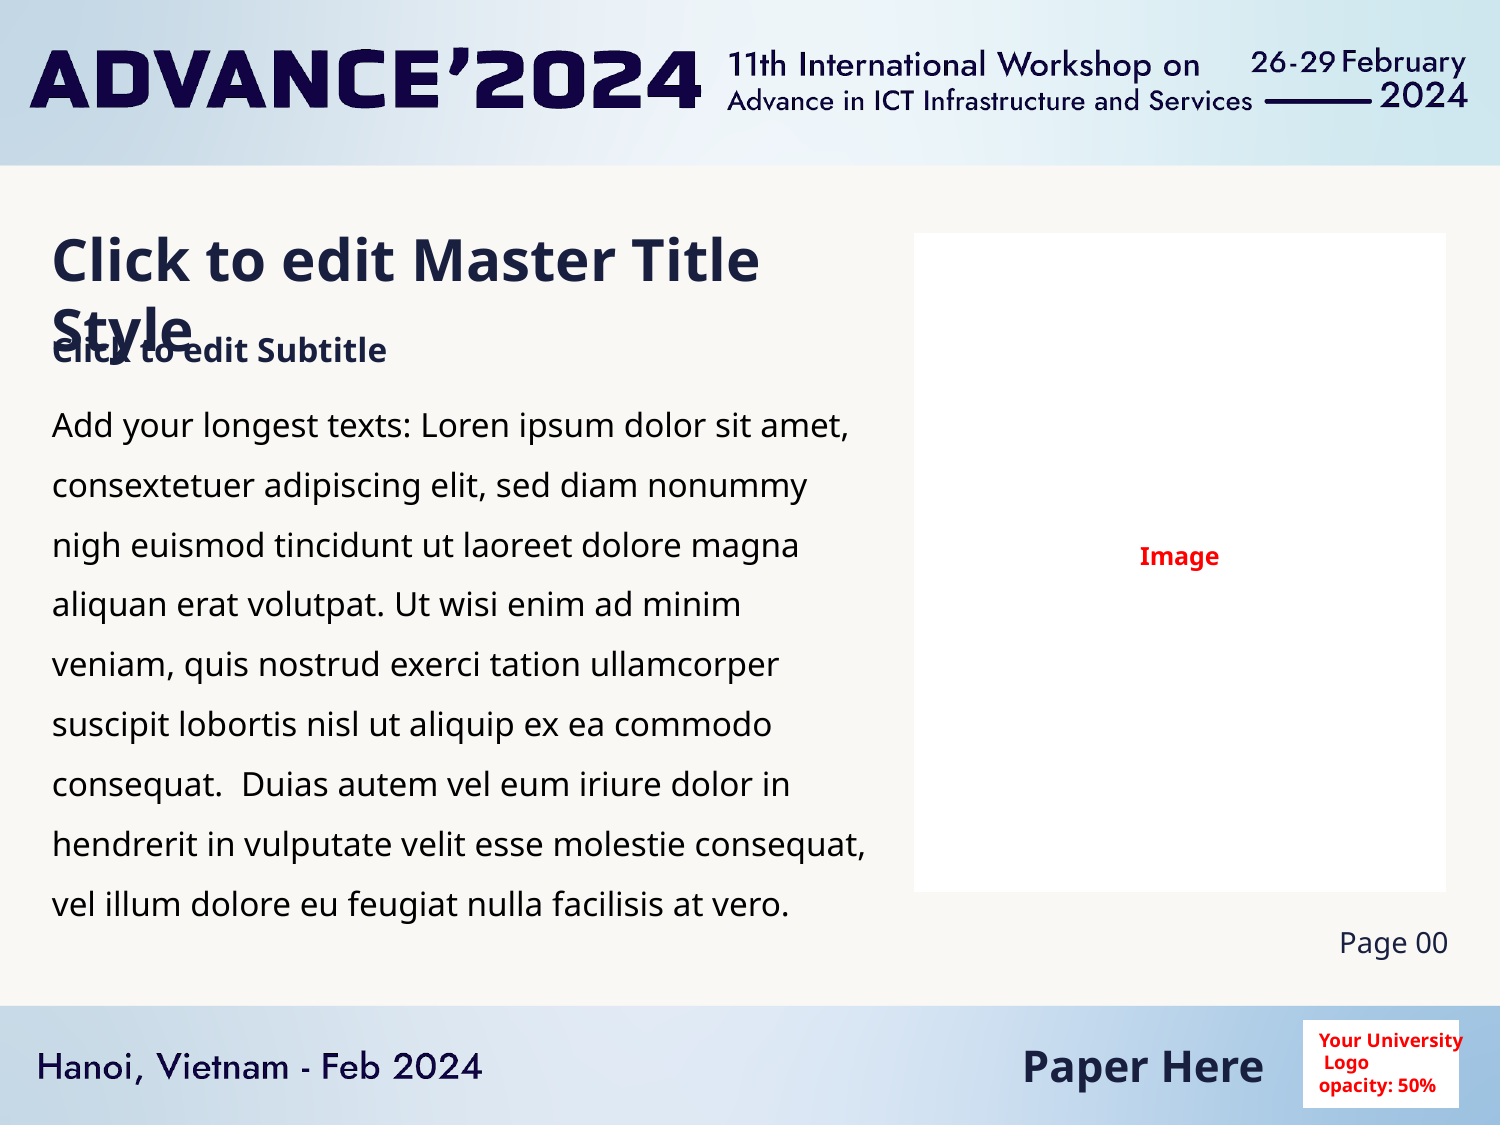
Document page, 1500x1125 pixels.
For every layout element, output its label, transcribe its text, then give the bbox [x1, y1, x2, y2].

text_box Ima [915, 233, 1445, 891]
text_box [1303, 1020, 1479, 1107]
text_box Add your longest texts: Loren ipsum dolor sit amet, consextetuer adipiscing elit, sed diam nonummy nigh euismod tincidunt ut laoreet dolore magna aliquan erat volutpat. Ut wisi enim ad minim veniam, quis nostrud exerci tation ullamcorper suscipit lobortis nisl ut aliquip ex ea commodo consequat. Duias autem vel eum iriure dolor in hendrerit in vulputate velit esse molestie consequat, vel illum dolore eu feugiat nulla facilisis at vero. [36, 376, 889, 931]
text_box Click to edit Subtitle [36, 321, 887, 376]
picture [0, 0, 1500, 1125]
text_box Click to edit Master Title Style [36, 215, 887, 321]
text_box Image [1074, 532, 1286, 578]
text_box Page 00 [1324, 917, 1485, 968]
text_box Paper Here [520, 1030, 1280, 1099]
